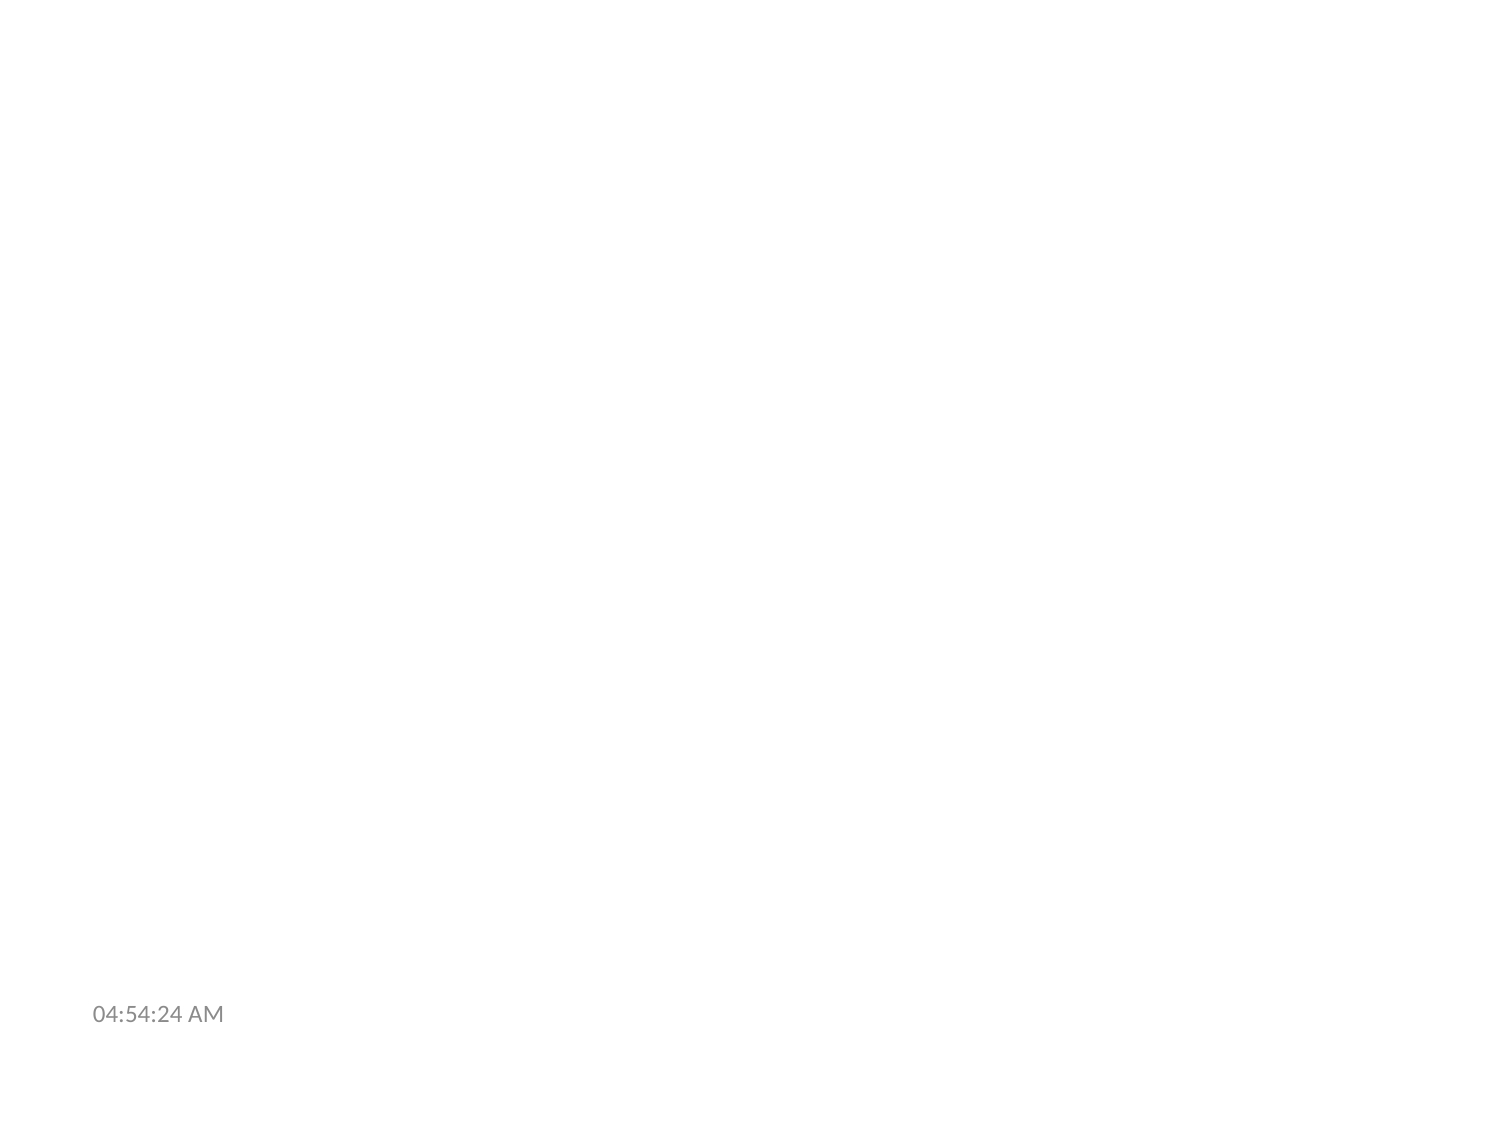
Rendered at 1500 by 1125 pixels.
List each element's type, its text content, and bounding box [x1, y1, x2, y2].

text_box 3:35:09 PM [77, 982, 428, 1043]
